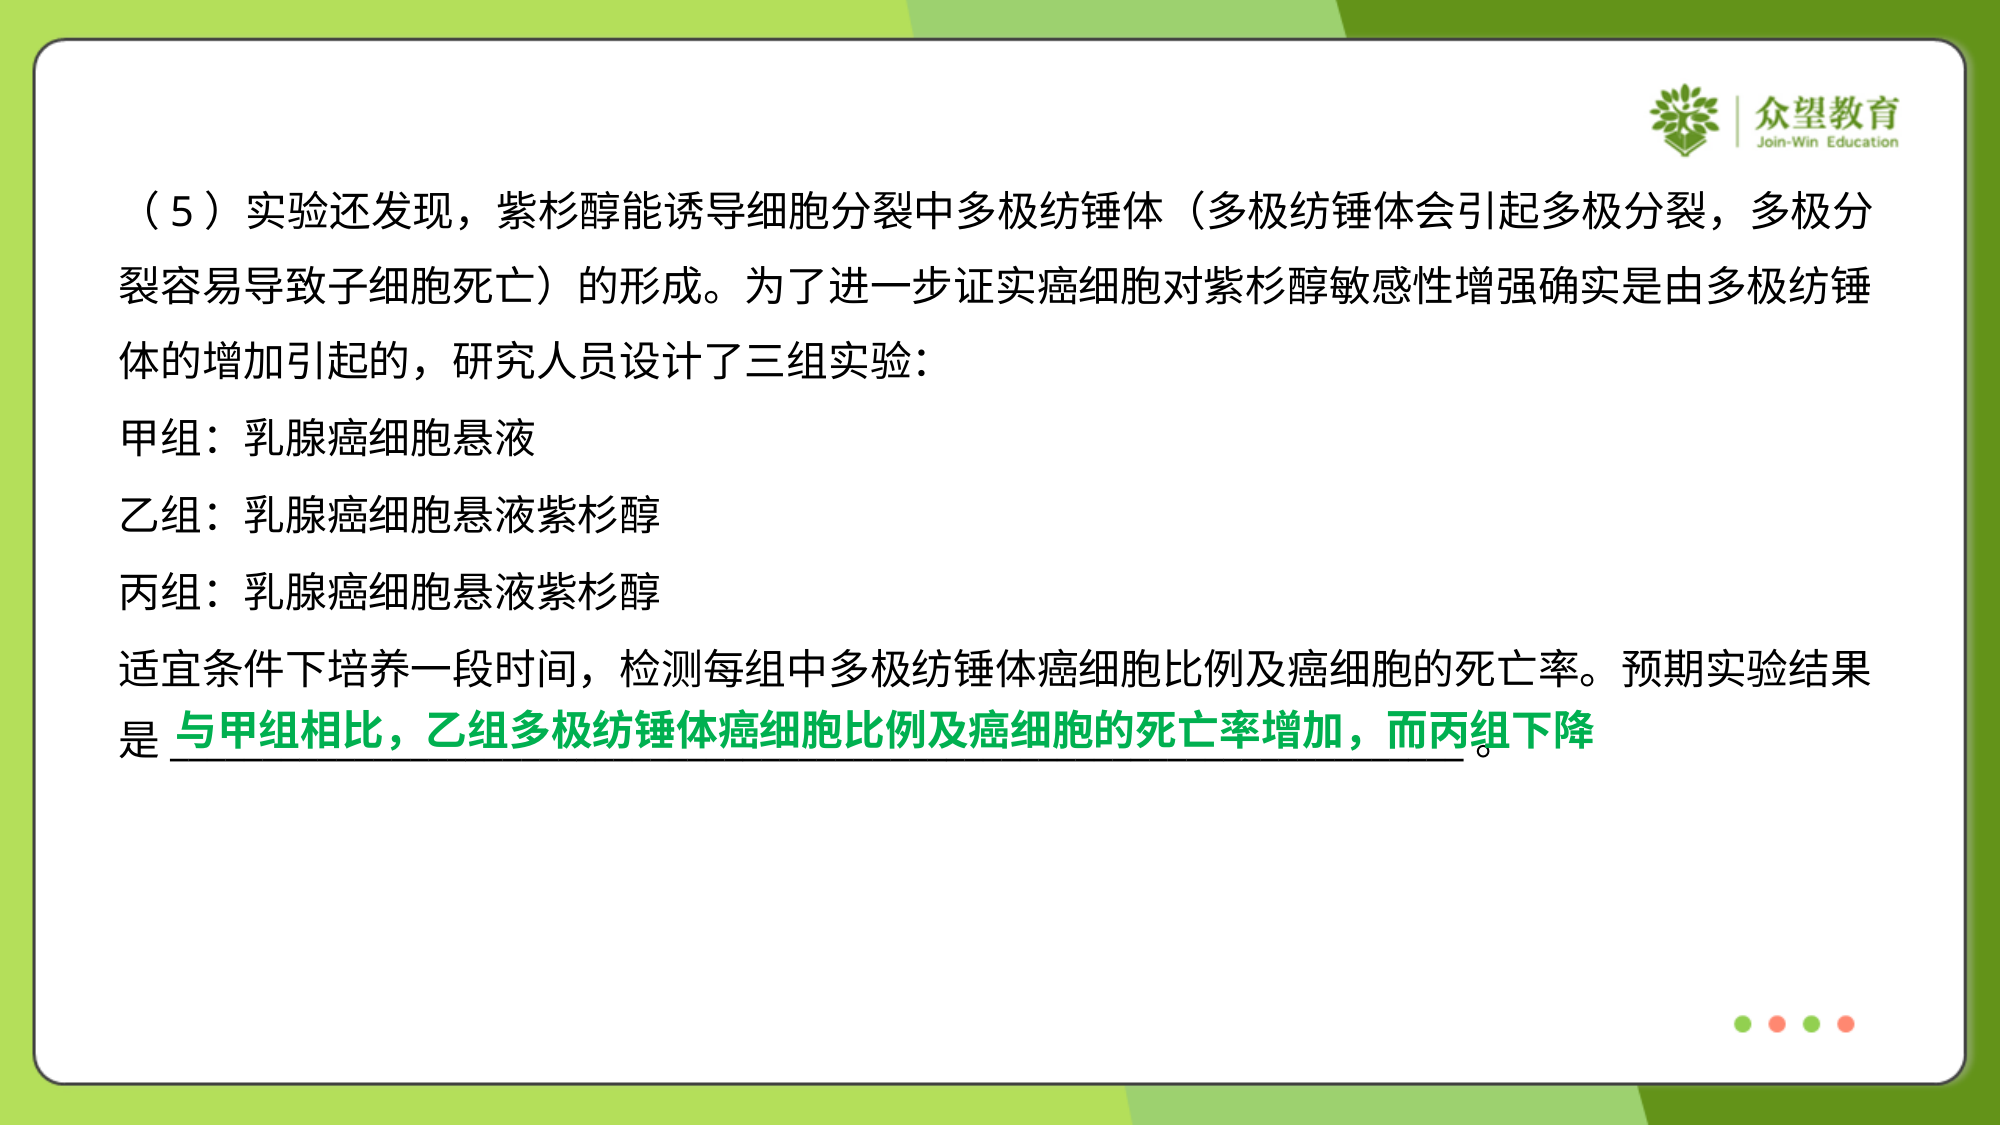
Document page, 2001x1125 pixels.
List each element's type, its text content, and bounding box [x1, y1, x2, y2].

picture [0, 0, 2000, 1125]
text_box 与甲组相比，乙组多极纺锤体癌细胞比例及癌细胞的死亡率增加，而丙组下降 [161, 683, 1609, 748]
